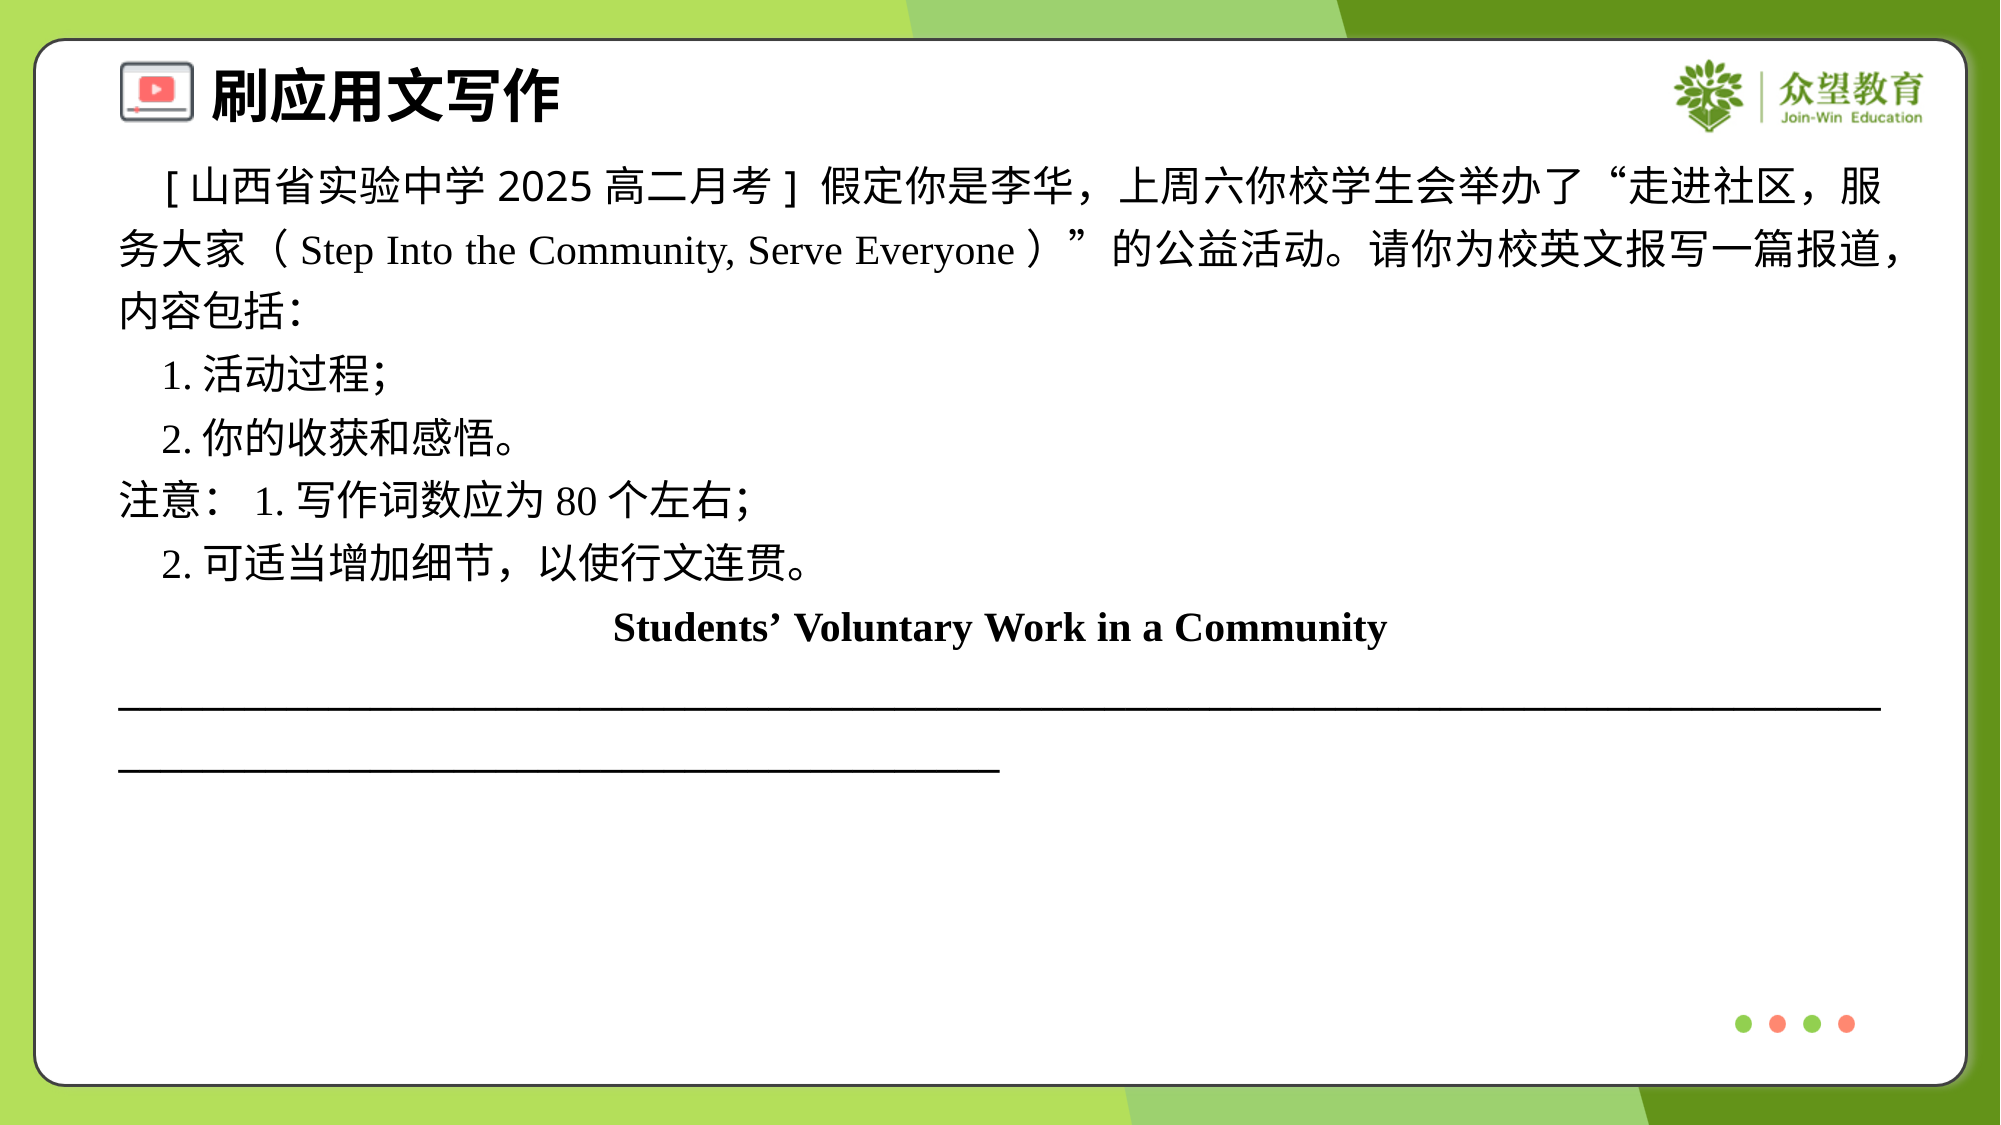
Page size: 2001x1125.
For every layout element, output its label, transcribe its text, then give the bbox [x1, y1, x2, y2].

text_box 1.活动过程； [118, 335, 1883, 393]
text_box 2.你的收获和感悟。 注意：1.写作词数应为80个左右； 2.可适当增加细节，以使行文连贯。 [118, 399, 1883, 582]
text_box [山西省实验中学2025高二月考] 假定你是李华，上周六你校学生会举办了“走进社区，服务大家（Step Into the Community, Serve Everyone）”的公益活动。请你为校英文报写一篇报道，内容包括： [118, 147, 1883, 331]
text_box Students’ Voluntary Work in a Community [118, 587, 1883, 645]
picture [0, 0, 2000, 1125]
text_box ______________________________________________________________________________________________________________________________ [118, 651, 1883, 772]
